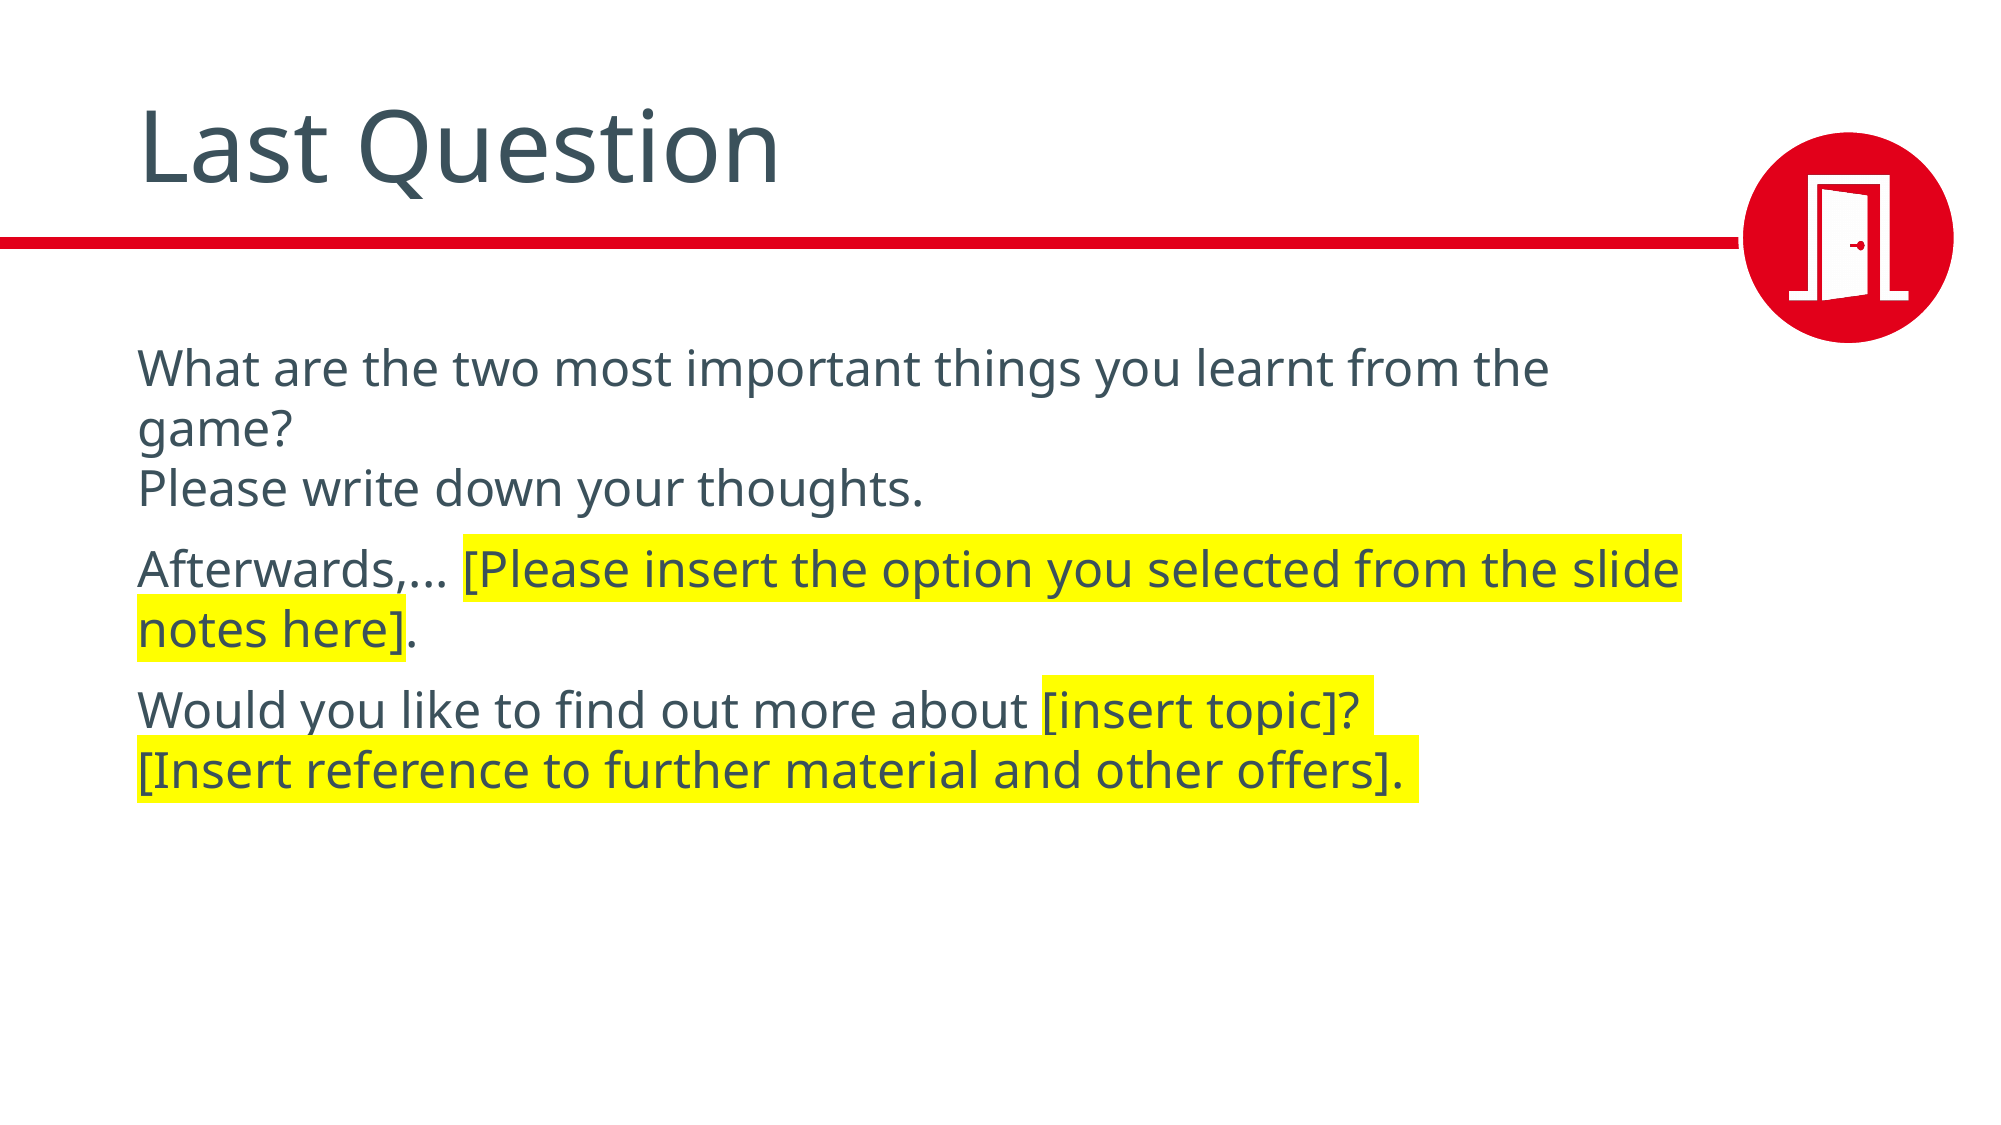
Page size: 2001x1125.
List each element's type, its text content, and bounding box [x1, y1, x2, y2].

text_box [1740, 130, 1956, 346]
title Last Question [137, 47, 1703, 238]
list What are the two most important things you learnt from the game? Please write down your thoughts. Afterwards,... [Please insert the option you selected from the slide notes here]. Would you like to find out more about [insert topic]? [Insert reference to further material and other offers]. [137, 329, 1728, 1044]
